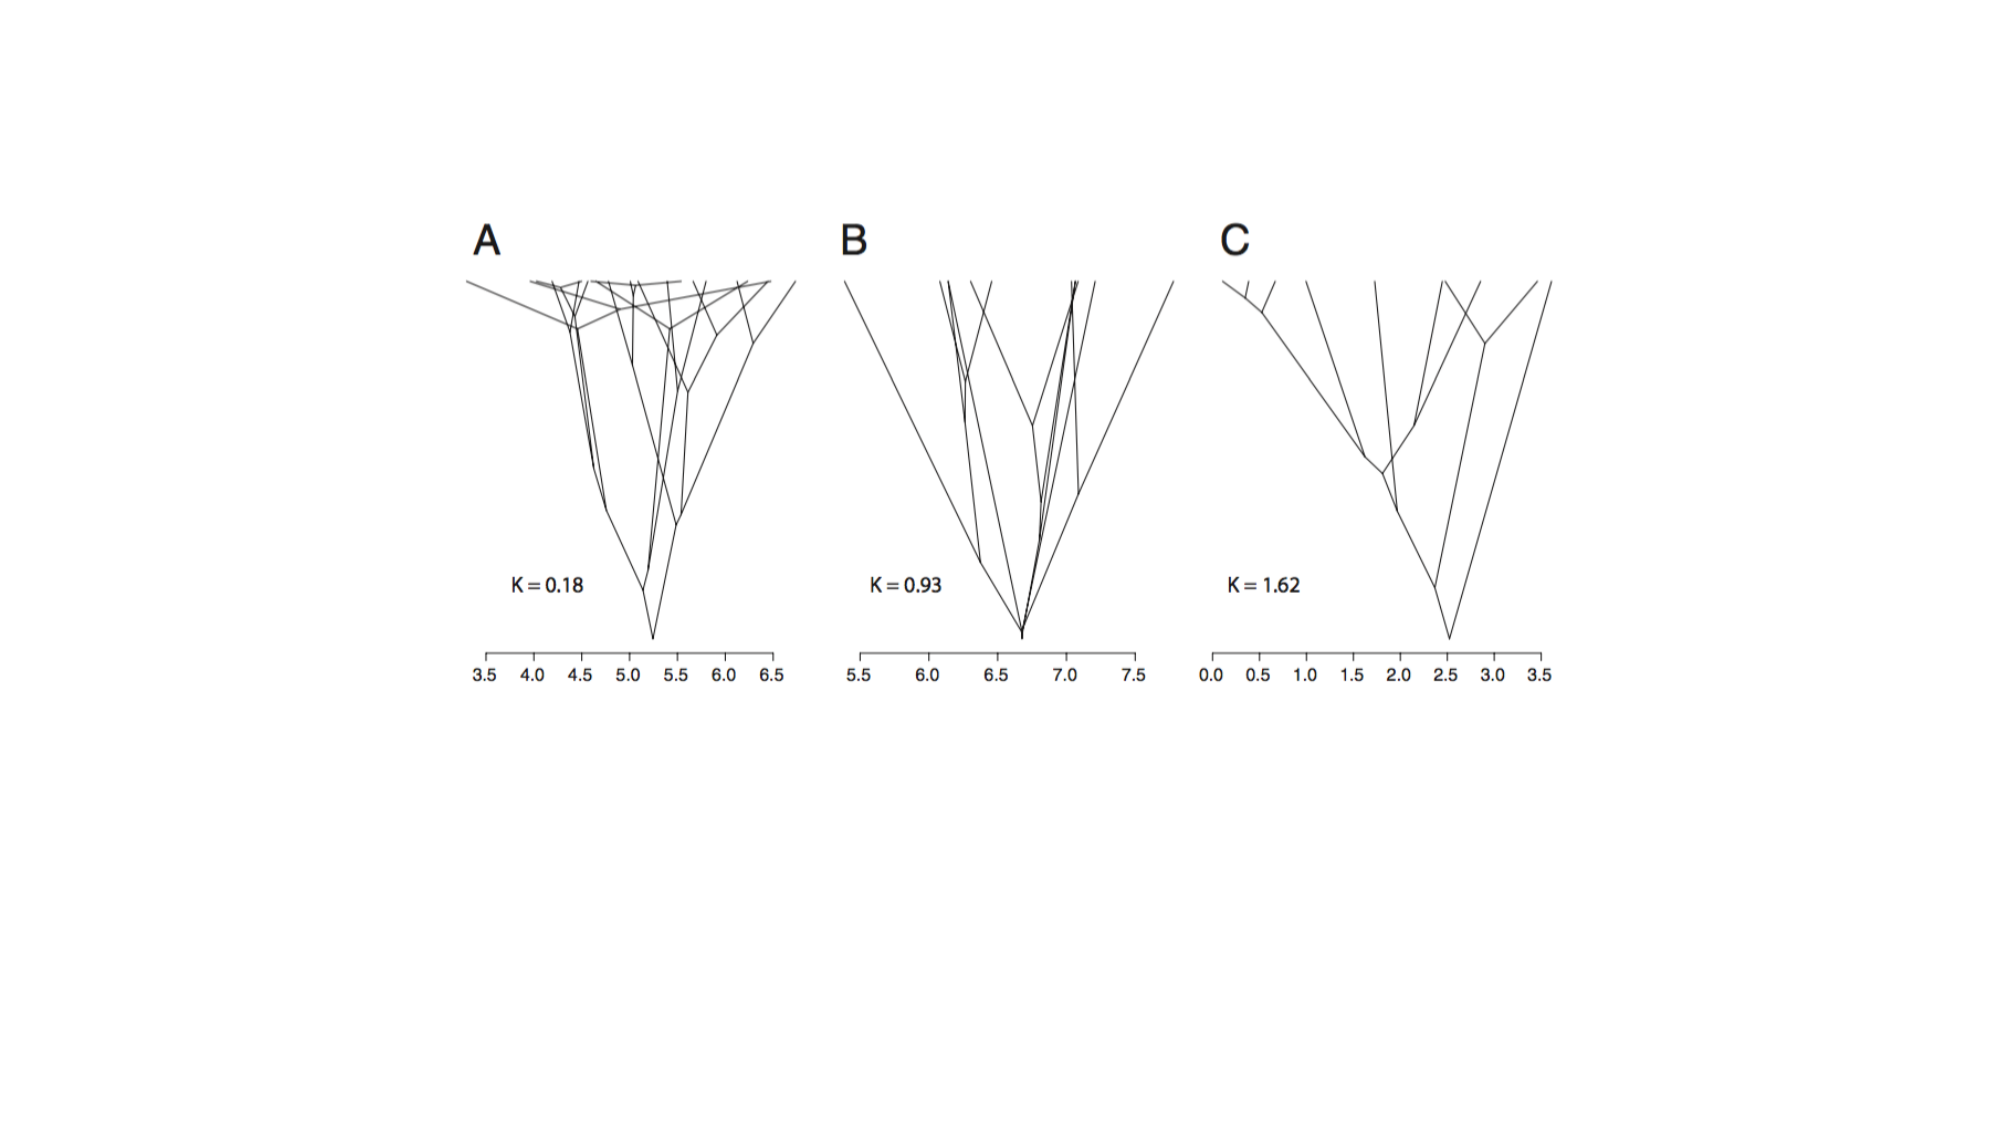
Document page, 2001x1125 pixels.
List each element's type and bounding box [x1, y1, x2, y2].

picture [380, 191, 1629, 760]
